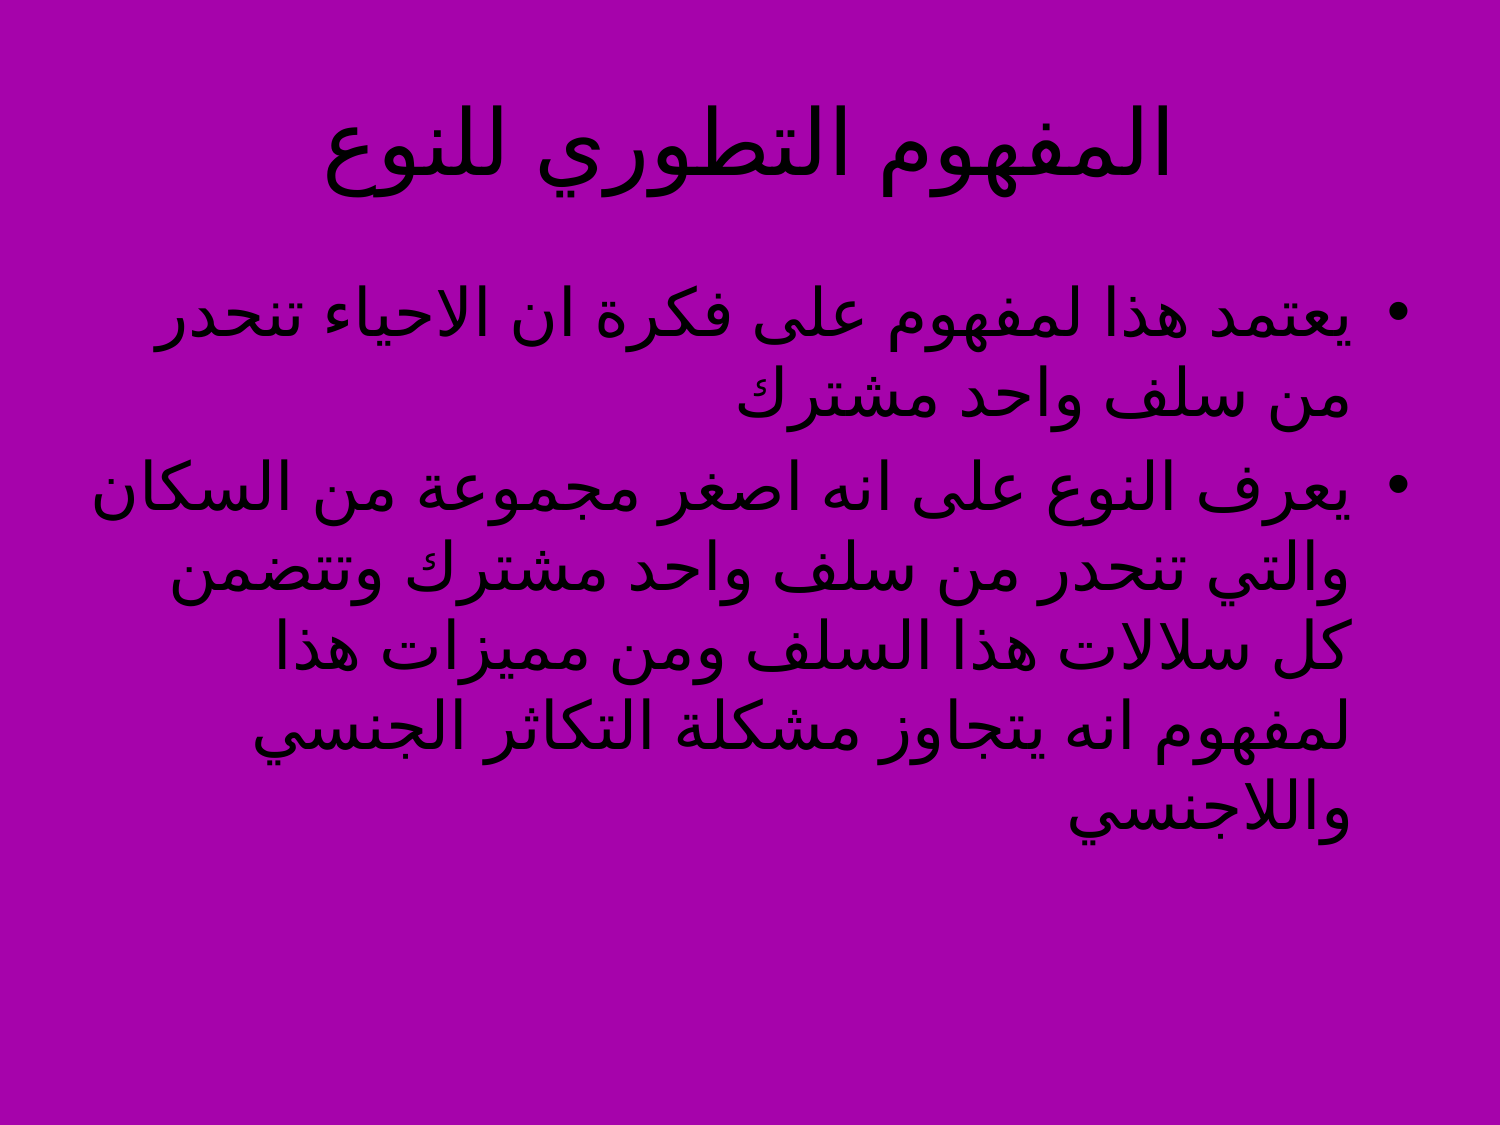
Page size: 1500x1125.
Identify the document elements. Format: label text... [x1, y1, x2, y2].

title المفهوم التطوري للنوع [75, 45, 1425, 233]
list يعتمد هذا لمفهوم على فكرة ان الاحياء تنحدر من سلف واحد مشترك يعرف النوع على انه اصغر مجموعة من السكان والتي تنحدر من سلف واحد مشترك وتتضمن كل سلالات هذا السلف ومن مميزات هذا لمفهوم انه يتجاوز مشكلة التكاثر الجنسي واللاجنسي [75, 262, 1425, 1005]
